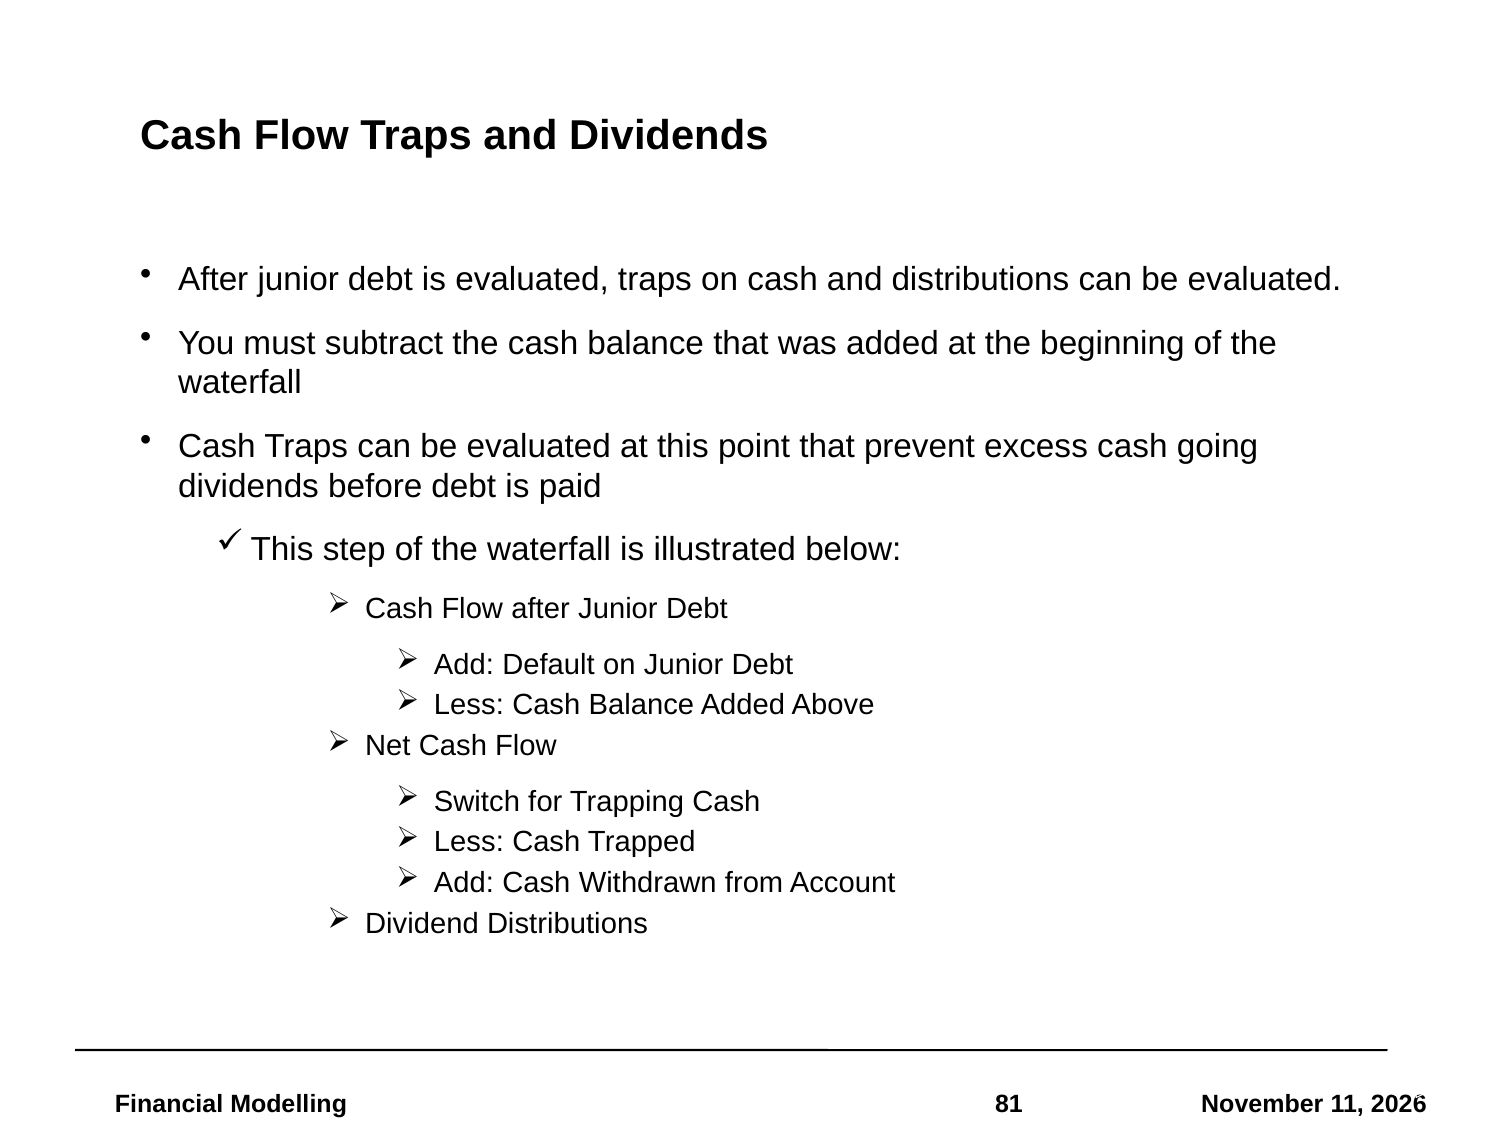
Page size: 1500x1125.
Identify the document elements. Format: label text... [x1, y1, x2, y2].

list After junior debt is evaluated, traps on cash and distributions can be evaluated. You must subtract the cash balance that was added at the beginning of the waterfall Cash Traps can be evaluated at this point that prevent excess cash going dividends before debt is paid This step of the waterfall is illustrated below: Cash Flow after Junior Debt Add: Default on Junior Debt Less: Cash Balance Added Above Net Cash Flow Switch for Trapping Cash Less: Cash Trapped Add: Cash Withdrawn from Account Dividend Distributions [124, 249, 1413, 1001]
title Cash Flow Traps and Dividends [124, 99, 1413, 226]
